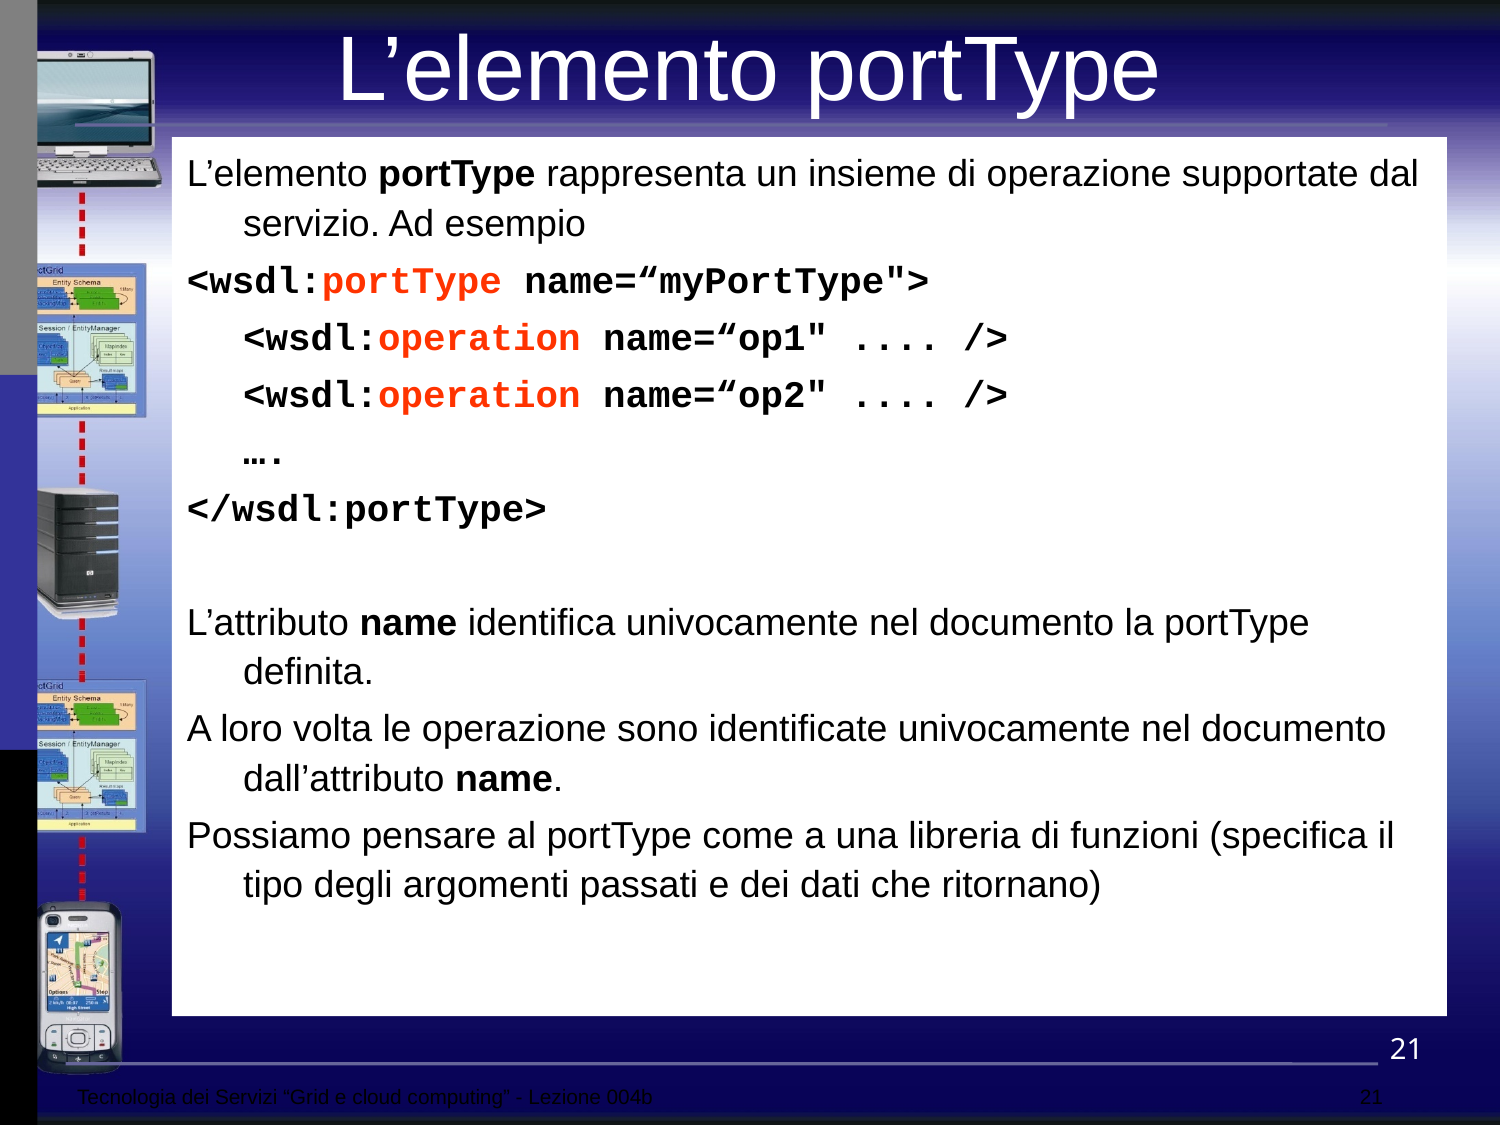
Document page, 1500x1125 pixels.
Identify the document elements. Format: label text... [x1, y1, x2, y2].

title L’elemento portType [74, 23, 1426, 106]
list L’elemento portType rappresenta un insieme di operazione supportate dal servizio. Ad esempio <wsdl:portType name=“myPortType"> <wsdl:operation name=“op1" .... /> <wsdl:operation name=“op2" .... /> …. </wsdl:portType> L’attributo name identifica univocamente nel documento la portType definita. A loro volta le operazione sono identificate univocamente nel documento dall’attributo name. Possiamo pensare al portType come a una libreria di funzioni (specifica il tipo degli argomenti passati e dei dati che ritornano) [171, 136, 1448, 1017]
picture [38, 0, 1500, 1125]
